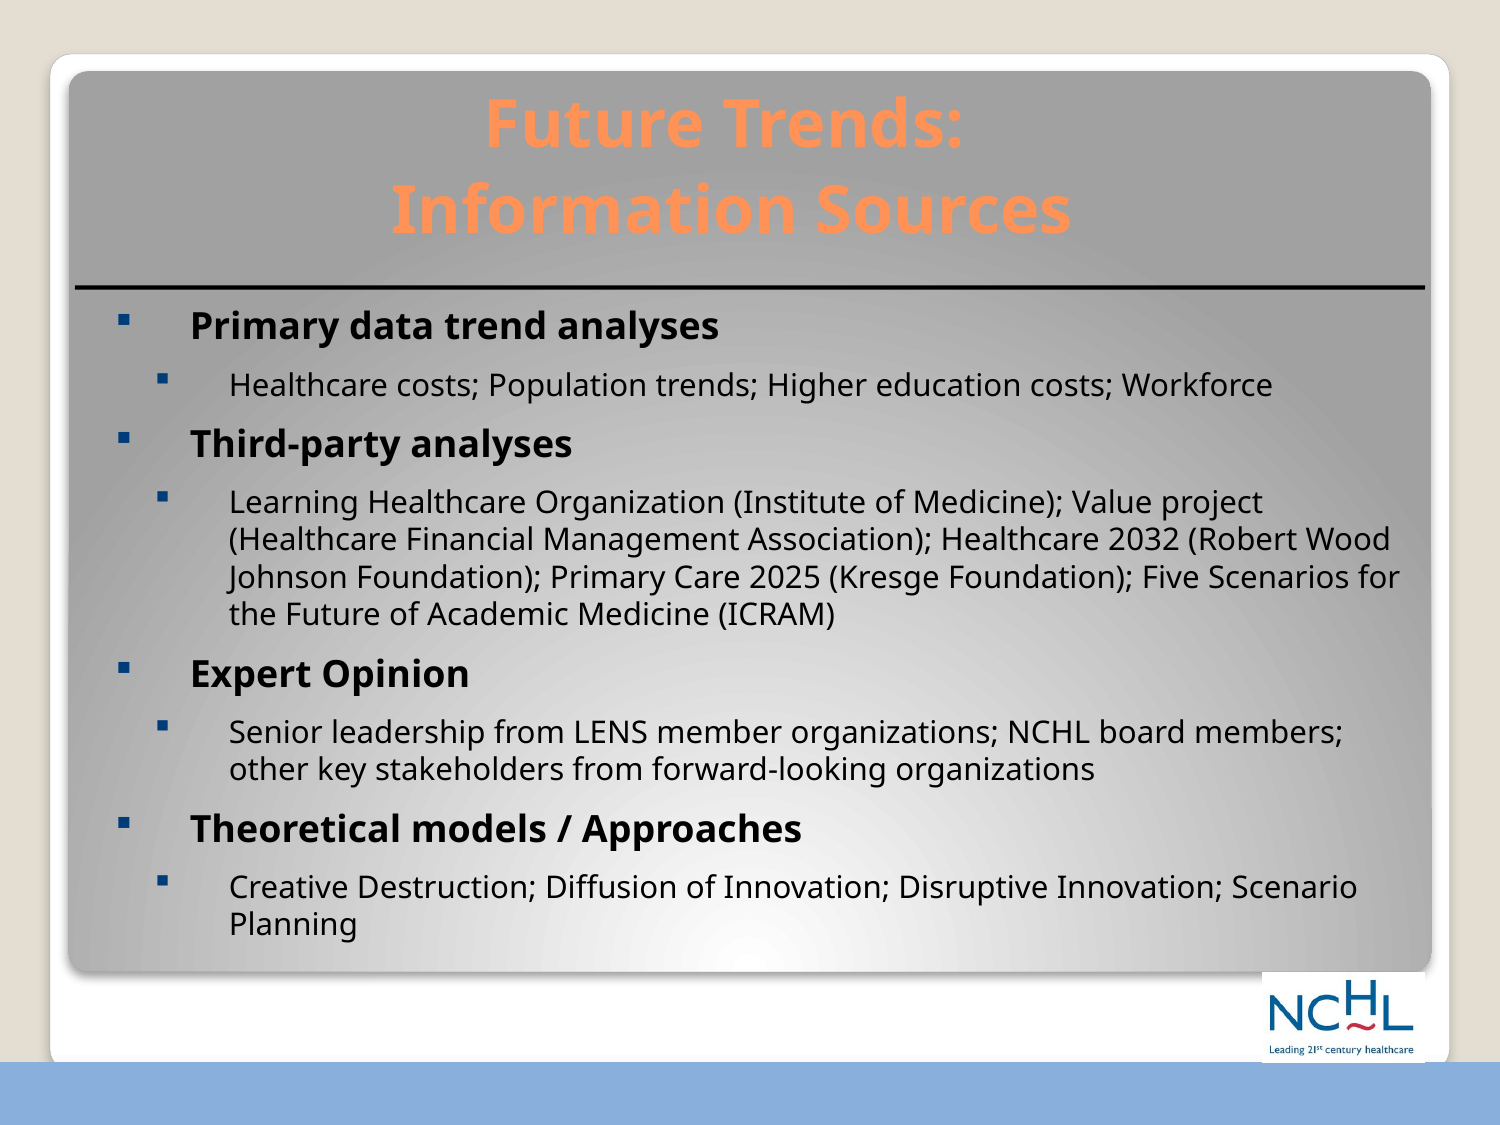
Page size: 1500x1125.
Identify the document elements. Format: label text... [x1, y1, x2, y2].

picture [0, 972, 1500, 1125]
text_box Future Trends: Information Sources [37, 66, 1413, 925]
list Primary data trend analyses Healthcare costs; Population trends; Higher education costs; Workforce Third-party analyses Learning Healthcare Organization (Institute of Medicine); Value project (Healthcare Financial Management Association); Healthcare 2032 (Robert Wood Johnson Foundation); Primary Care 2025 (Kresge Foundation); Five Scenarios for the Future of Academic Medicine (ICRAM) Expert Opinion Senior leadership from LENS member organizations; NCHL board members; other key stakeholders from forward-looking organizations Theoretical models / Approaches Creative Destruction; Diffusion of Innovation; Disruptive Innovation; Scenario Planning [0, 287, 1438, 1013]
